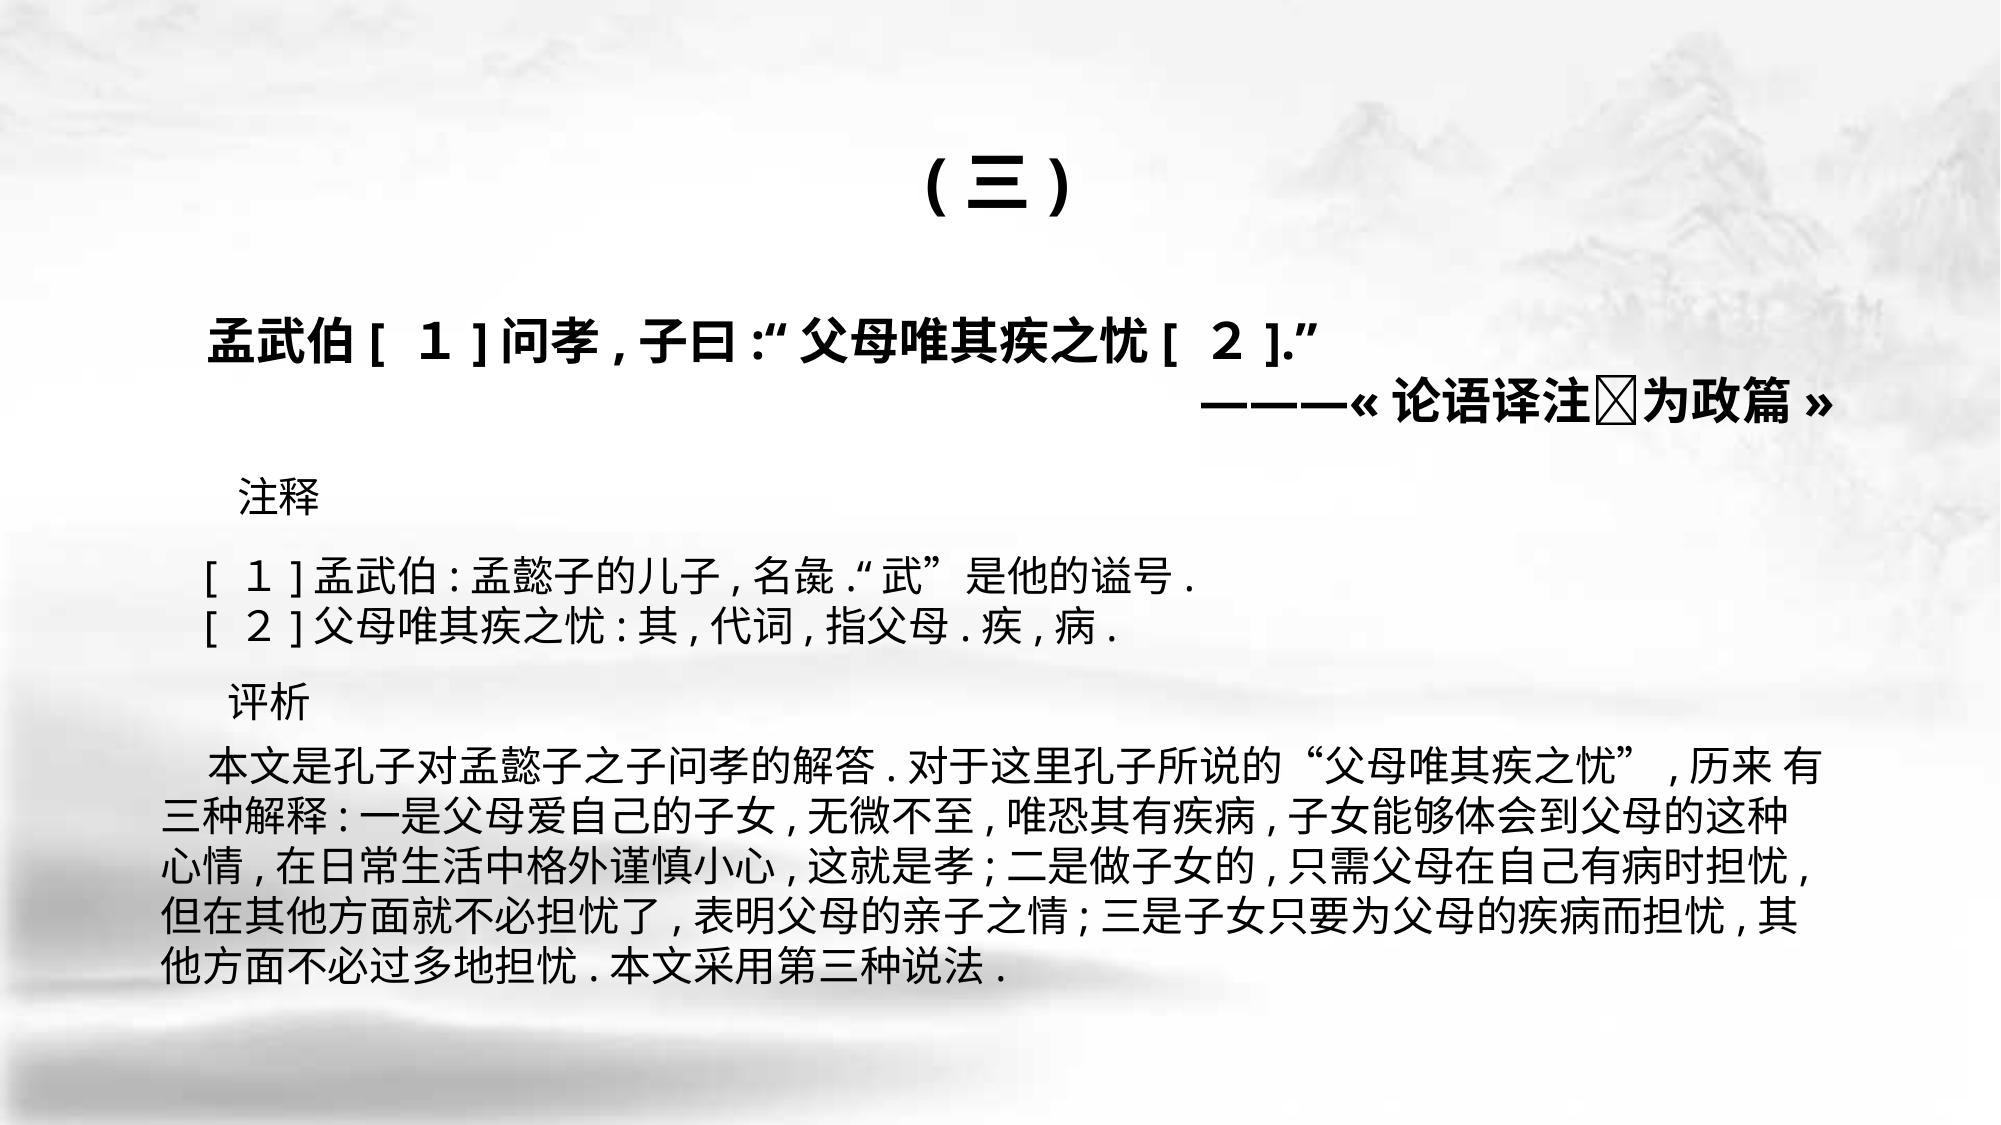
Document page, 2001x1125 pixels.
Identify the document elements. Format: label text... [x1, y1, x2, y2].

text_box (三) 孟武伯[ １]问孝,子曰:“父母唯其疾之忧[ ２].” ———«论语译注􀅰为政篇» [ １]孟武伯:孟懿子的儿子,名彘.“武”是他的谥号. [ ２]父母唯其疾之忧:其,代词,指父母.疾,病. 本文是孔子对孟懿子之子问孝的解答.对于这里孔子所说的“父母唯其疾之忧”,历来 有三种解释:一是父母爱自己的子女,无微不至,唯恐其有疾病,子女能够体会到父母的这种 心情,在日常生活中格外谨慎小心,这就是孝;二是做子女的,只需父母在自己有病时担忧, 但在其他方面就不必担忧了,表明父母的亲子之情;三是子女只要为父母的疾病而担忧,其 他方面不必过多地担忧.本文采用第三种说法. [146, 131, 1850, 997]
picture [0, 0, 2001, 1125]
text_box 注释 [222, 463, 336, 529]
text_box 评析 [212, 668, 335, 734]
